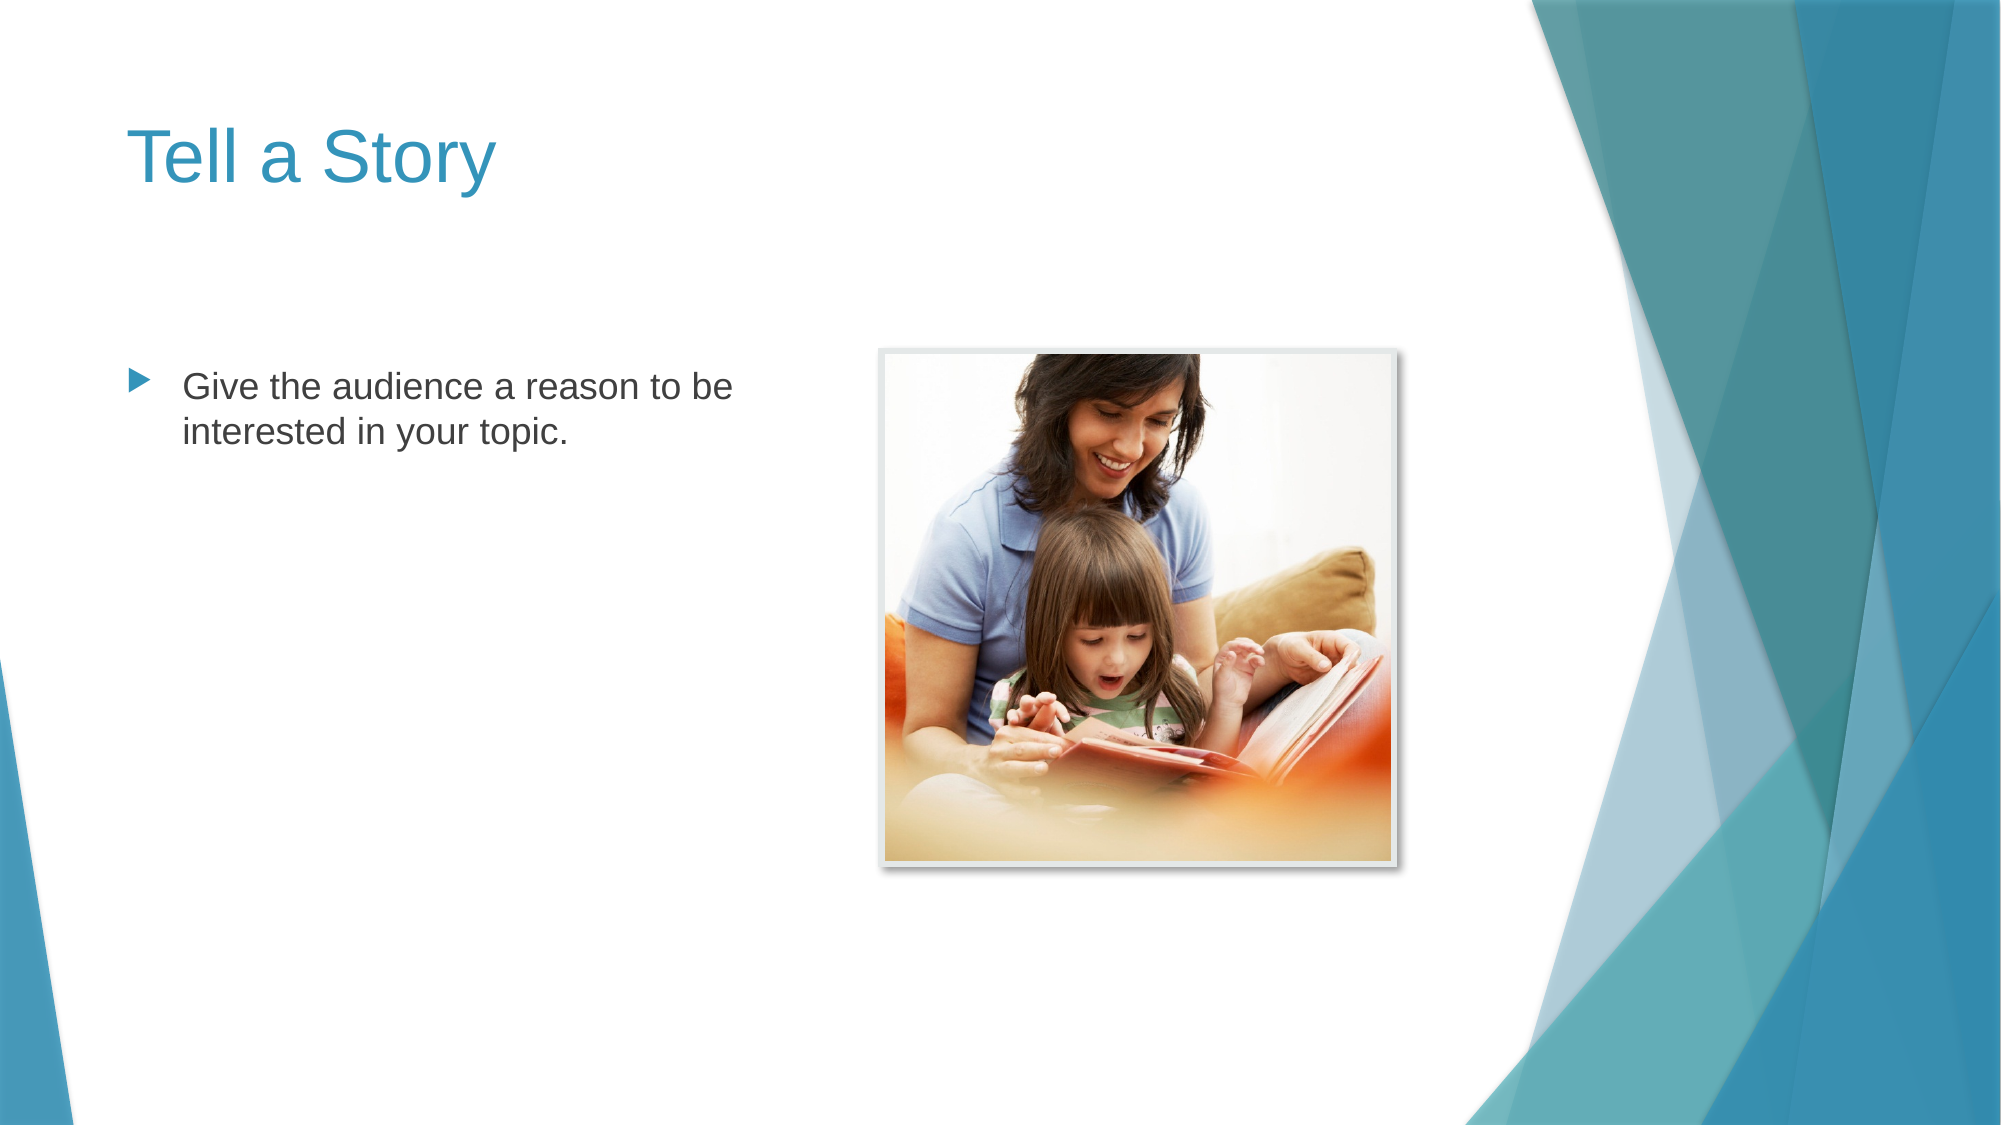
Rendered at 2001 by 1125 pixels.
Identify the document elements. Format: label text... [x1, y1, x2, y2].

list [883, 353, 1392, 862]
list Give the audience a reason to be interested in your topic. [111, 354, 798, 992]
title Tell a Story [111, 99, 1522, 317]
